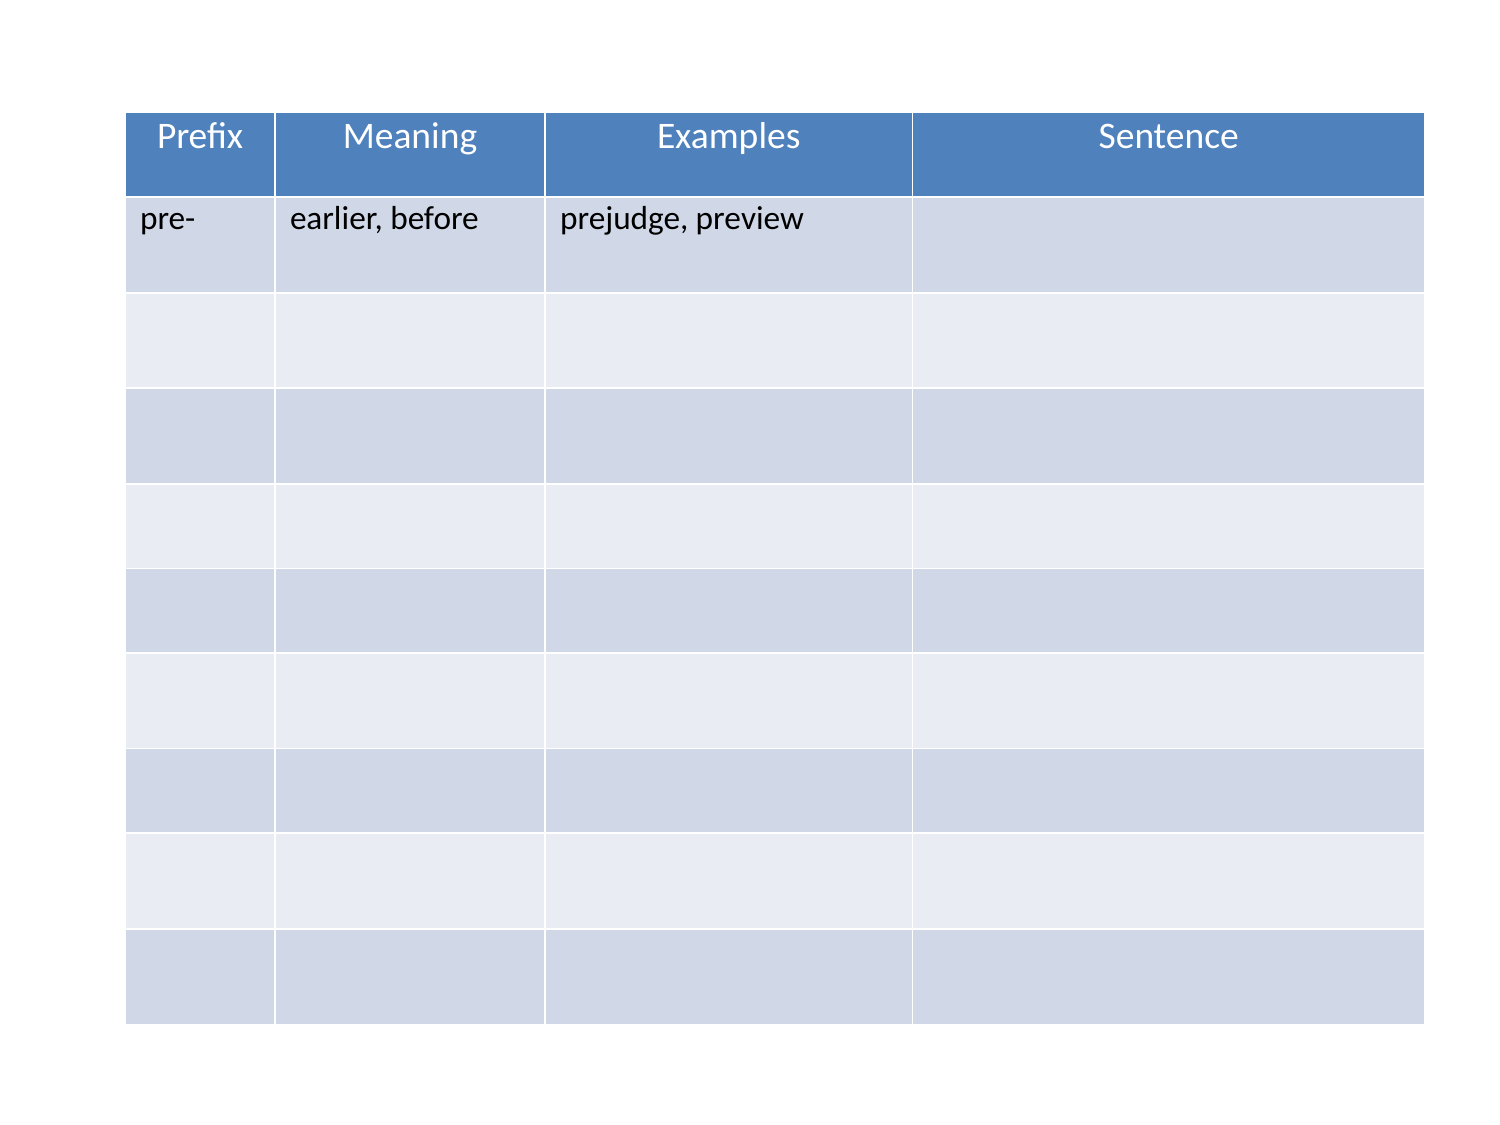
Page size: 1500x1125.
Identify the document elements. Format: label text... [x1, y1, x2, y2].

table_cell [913, 834, 1424, 928]
table_header Examples [546, 113, 912, 196]
table_cell [276, 930, 544, 1024]
table_cell [276, 485, 544, 568]
table_cell prejudge, preview [546, 198, 912, 292]
table_cell [546, 834, 912, 928]
table_cell [546, 749, 912, 832]
table_cell [913, 930, 1424, 1024]
table_header Prefix [126, 113, 274, 196]
table_cell [276, 654, 544, 748]
table_cell pre- [126, 198, 274, 292]
table_cell [546, 389, 912, 483]
table_cell [126, 294, 274, 387]
table_header Meaning [276, 113, 544, 196]
table_cell [276, 749, 544, 832]
table_cell [913, 198, 1424, 292]
table_cell [276, 294, 544, 387]
table_cell [546, 294, 912, 387]
table_cell [913, 654, 1424, 748]
table_cell [913, 389, 1424, 483]
table_cell [546, 930, 912, 1024]
table_cell [913, 569, 1424, 652]
table_cell [276, 569, 544, 652]
table_cell [126, 654, 274, 748]
table_cell [546, 485, 912, 568]
table_cell [126, 569, 274, 652]
table_cell [276, 389, 544, 483]
table_cell [546, 654, 912, 748]
table_cell [126, 389, 274, 483]
table_cell [126, 749, 274, 832]
table_cell [126, 930, 274, 1024]
table_cell [913, 294, 1424, 387]
table_cell [913, 485, 1424, 568]
table_cell [546, 569, 912, 652]
table_cell [913, 749, 1424, 832]
table_cell earlier, before [276, 198, 544, 292]
table_cell [126, 834, 274, 928]
table_cell [276, 834, 544, 928]
table_cell [126, 485, 274, 568]
table_header Sentence [913, 113, 1424, 196]
